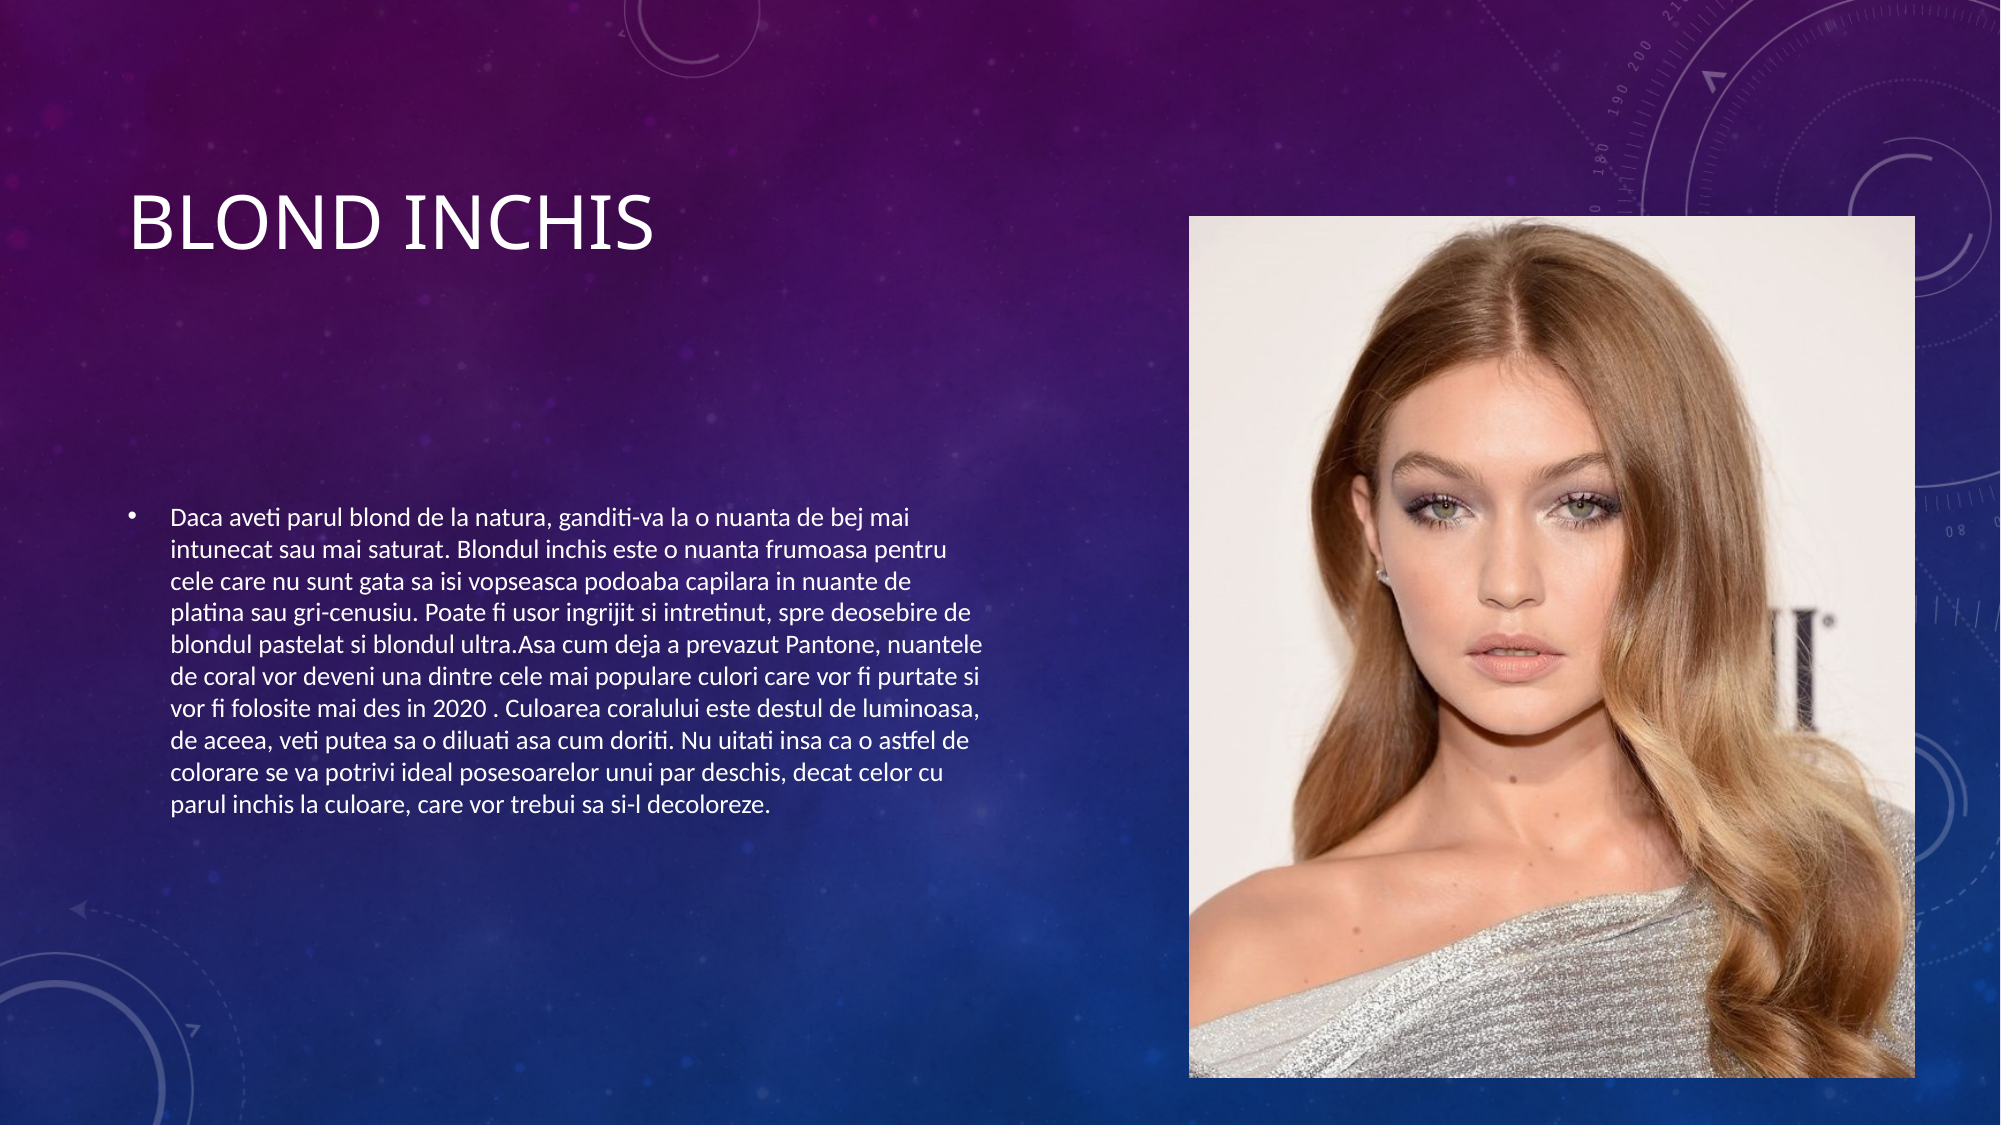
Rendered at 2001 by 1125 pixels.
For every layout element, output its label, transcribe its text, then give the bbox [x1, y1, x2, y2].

list Daca aveti parul blond de la natura, ganditi-va la o nuanta de bej mai intunecat sau mai saturat. Blondul inchis este o nuanta frumoasa pentru cele care nu sunt gata sa isi vopseasca podoaba capilara in nuante de platina sau gri-cenusiu. Poate fi usor ingrijit si intretinut, spre deosebire de blondul pastelat si blondul ultra.Asa cum deja a prevazut Pantone, nuantele de coral vor deveni una dintre cele mai populare culori care vor fi purtate si vor fi folosite mai des in 2020 . Culoarea coralului este destul de luminoasa, de aceea, veti putea sa o diluati asa cum doriti. Nu uitati insa ca o astfel de colorare se va potrivi ideal posesoarelor unui par deschis, decat celor cu parul inchis la culoare, care vor trebui sa si-l decoloreze. [112, 489, 1000, 830]
picture [0, 0, 2001, 1125]
title BLOND INCHIS [112, 99, 1775, 339]
